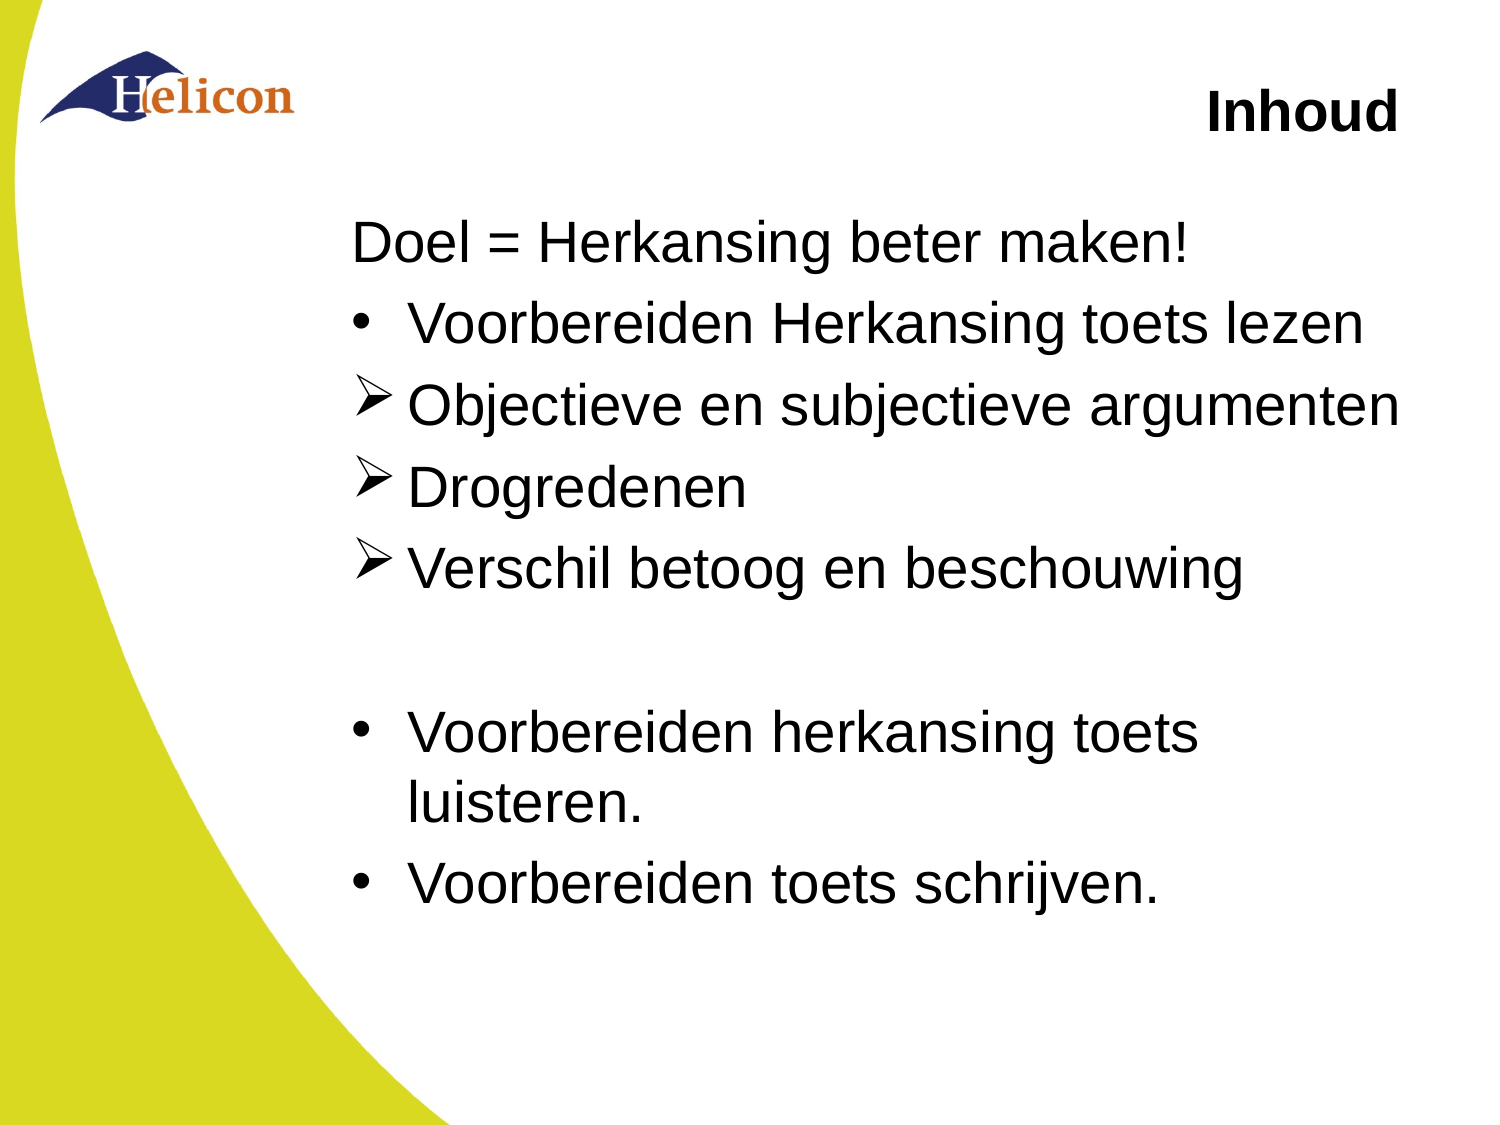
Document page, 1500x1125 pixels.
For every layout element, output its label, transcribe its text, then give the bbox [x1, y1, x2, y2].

picture [0, 0, 1500, 1125]
title Inhoud [324, 54, 1415, 161]
list Doel = Herkansing beter maken! Voorbereiden Herkansing toets lezen Objectieve en subjectieve argumenten Drogredenen Verschil betoog en beschouwing Voorbereiden herkansing toets luisteren. Voorbereiden toets schrijven. [336, 196, 1425, 1005]
